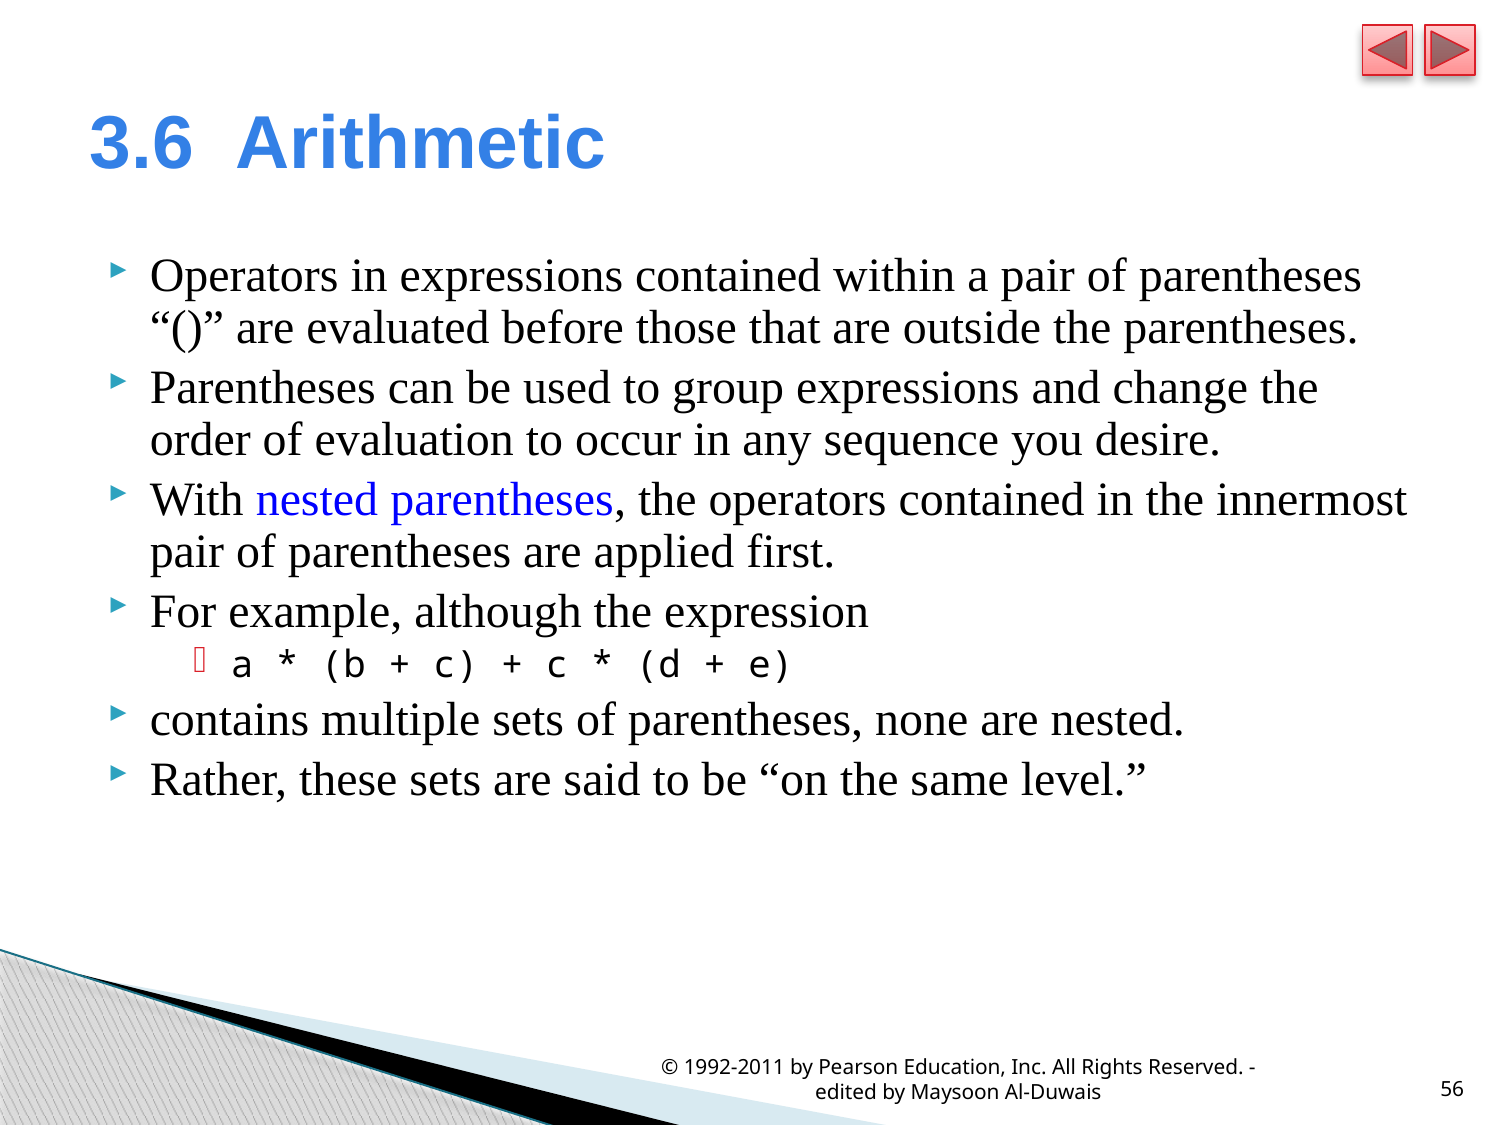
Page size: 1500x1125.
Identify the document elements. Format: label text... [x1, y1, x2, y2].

title 3.6 Arithmetic [75, 45, 1425, 233]
footer © 1992-2011 by Pearson Education, Inc. All Rights Reserved. - edited by Maysoon Al-Duwais [612, 1051, 1305, 1112]
list Operators in expressions contained within a pair of parentheses “()” are evaluated before those that are outside the parentheses. Parentheses can be used to group expressions and change the order of evaluation to occur in any sequence you desire. With nested parentheses, the operators contained in the innermost pair of parentheses are applied first. For example, although the expression a * (b + c) + c * (d + e) contains multiple sets of parentheses, none are nested. Rather, these sets are said to be “on the same level.” [74, 242, 1426, 986]
slide_number 56 [1418, 1051, 1479, 1112]
